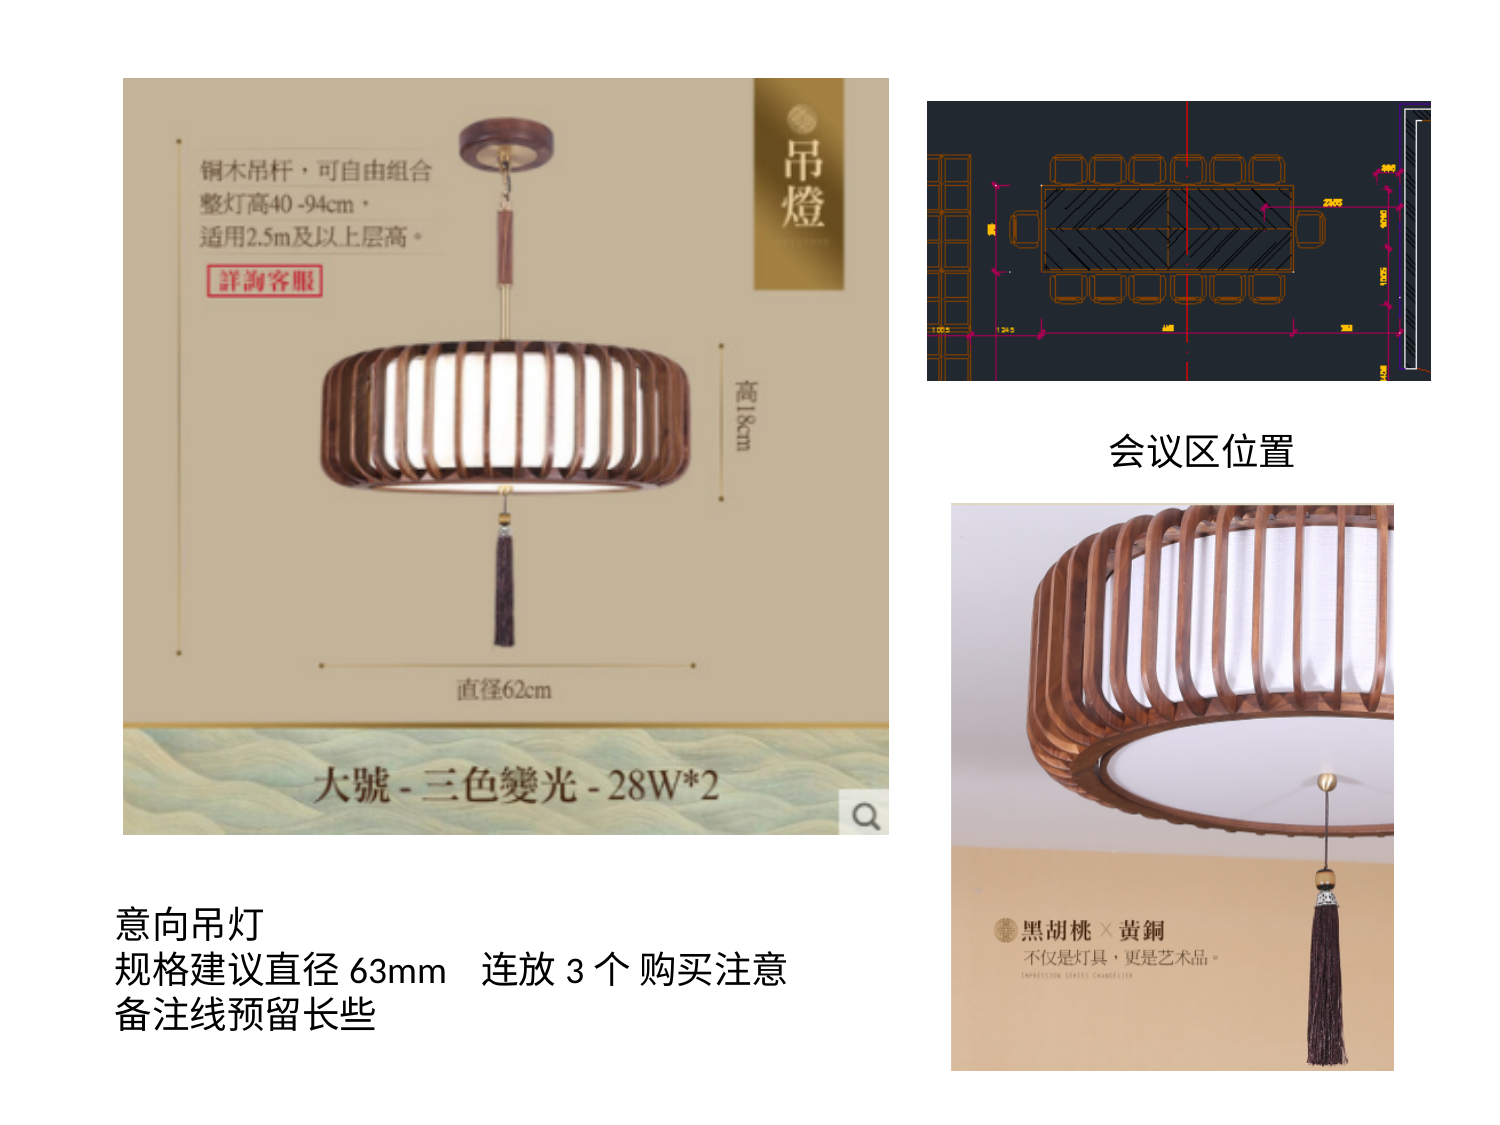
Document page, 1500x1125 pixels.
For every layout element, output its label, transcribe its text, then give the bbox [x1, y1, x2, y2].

picture [123, 77, 889, 835]
text_box 会议区位置 [1093, 420, 1311, 481]
picture [950, 503, 1394, 1071]
text_box 意向吊灯 规格建议直径63mm 连放3个 购买注意备注线预留长些 [100, 893, 833, 1043]
picture [926, 101, 1432, 381]
